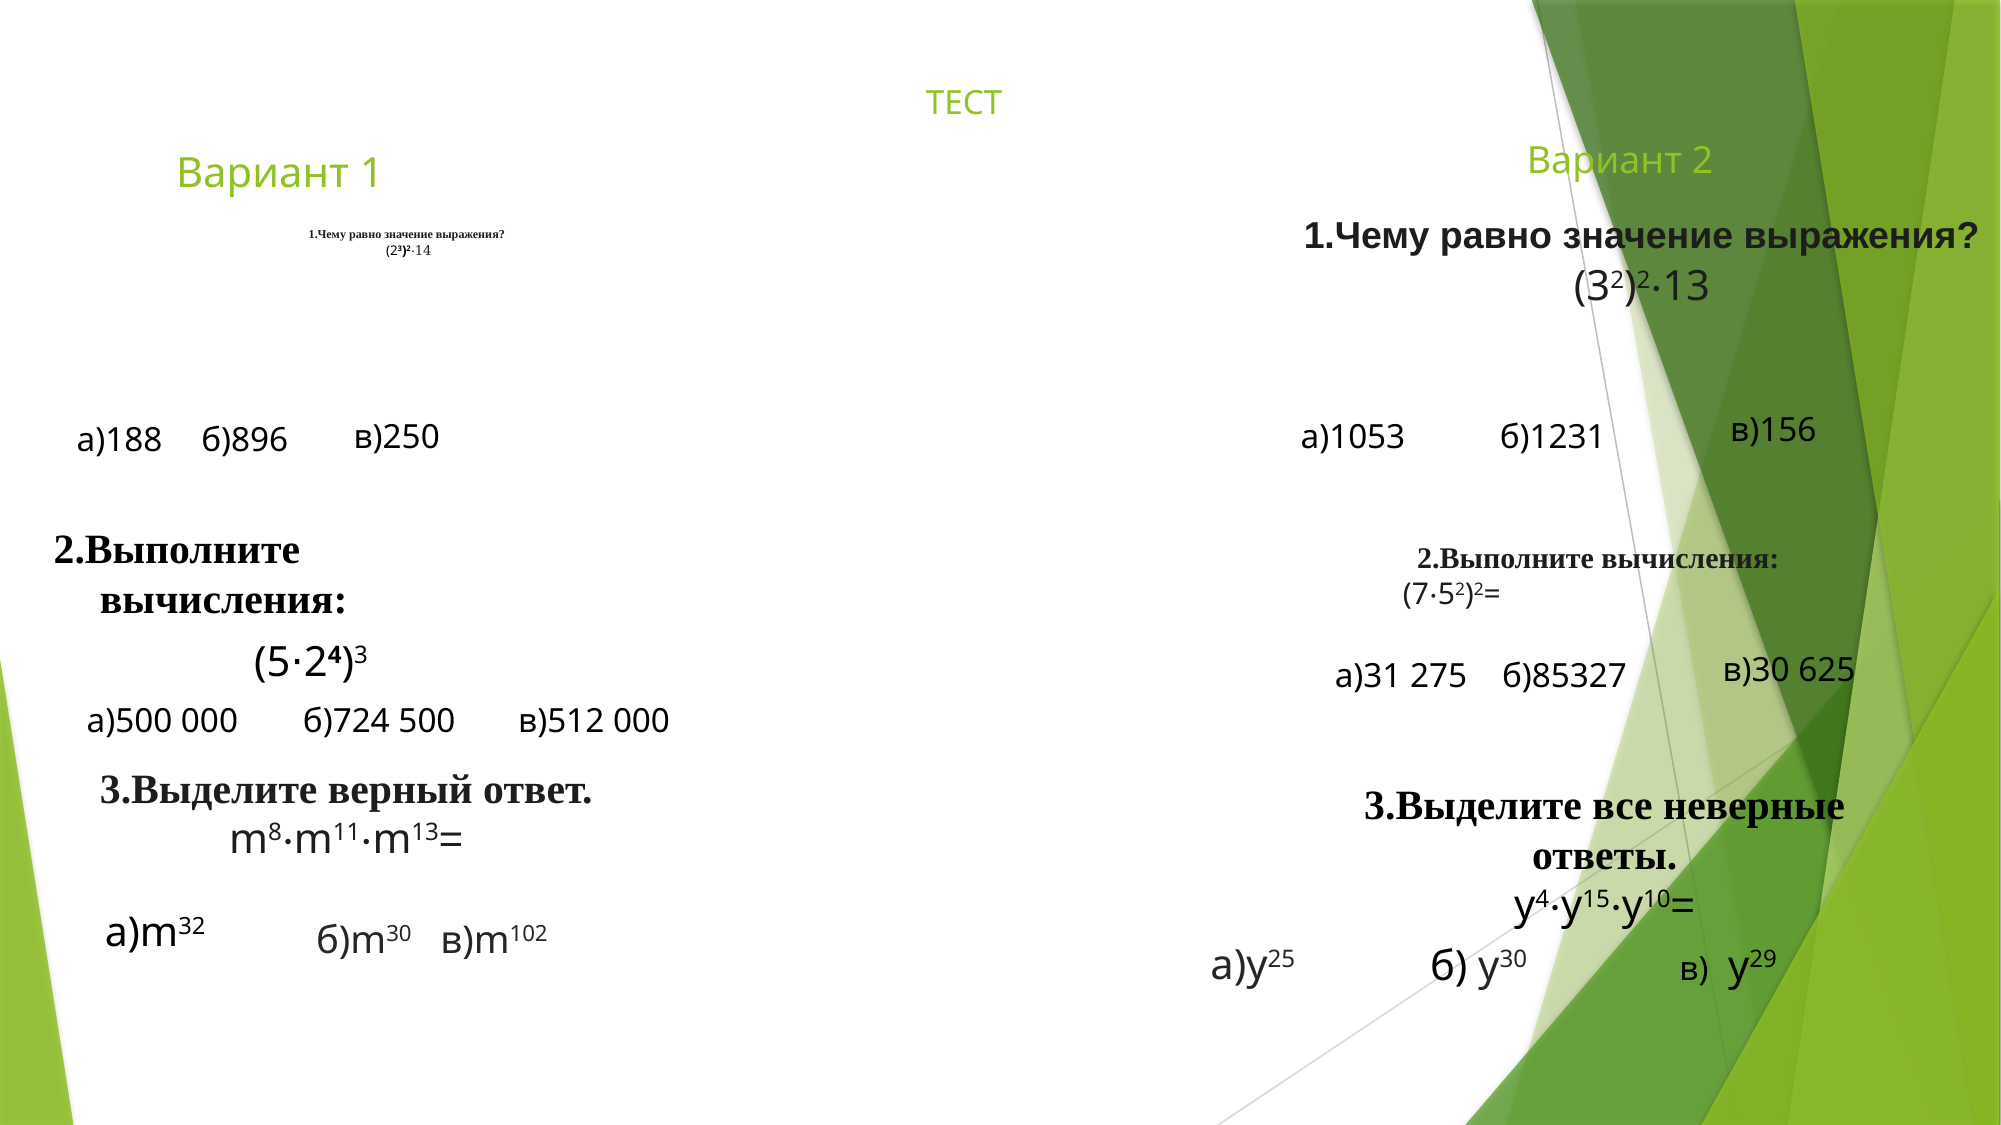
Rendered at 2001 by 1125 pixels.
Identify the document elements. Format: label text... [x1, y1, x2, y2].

text_box б)896 [174, 369, 334, 477]
text_box [1098, 507, 1542, 615]
text_box а)y25 [1195, 930, 1331, 1013]
text_box в) у29 [1651, 897, 1806, 1005]
text_box б)m30 в)m102 [301, 907, 595, 1019]
text_box а)31 275 б)85327 [1279, 646, 1683, 754]
text_box а)500 000 [49, 691, 261, 754]
text_box ТЕСТ [752, 31, 1196, 139]
text_box 1.Чему равно значение выражения? (32)2⋅13 [1284, 200, 2000, 307]
text_box б) y30 [1415, 930, 1561, 1038]
text_box 1.Чему равно значение выражения? (23)2⋅14 [40, 218, 773, 350]
title Вариант 2 [1398, 128, 1842, 145]
text_box 3.Выделите верный ответ. m8⋅m11⋅m13= [35, 754, 657, 861]
text_box Вариант 1 [63, 138, 507, 218]
text_box 2.Выполните вычисления: (5⋅24)3 [25, 514, 573, 683]
text_box 2.Выполните вычисления: (7⋅52)2= [1217, 530, 1979, 638]
text_box б)1231 [1454, 407, 1652, 514]
text_box в)512 000 [497, 691, 691, 799]
text_box а)m32 [89, 897, 290, 1005]
text_box в)250 [325, 407, 469, 514]
text_box а)1053 [1279, 365, 1427, 473]
text_box б)724 500 [261, 691, 497, 754]
text_box в)30 625 [1695, 641, 1883, 748]
list [17, 145, 1896, 1103]
text_box а)188 [40, 369, 174, 477]
text_box в)156 [1706, 400, 1840, 508]
text_box 3.Выделите все неверные ответы. y4⋅y15⋅y10= [1299, 770, 1910, 931]
